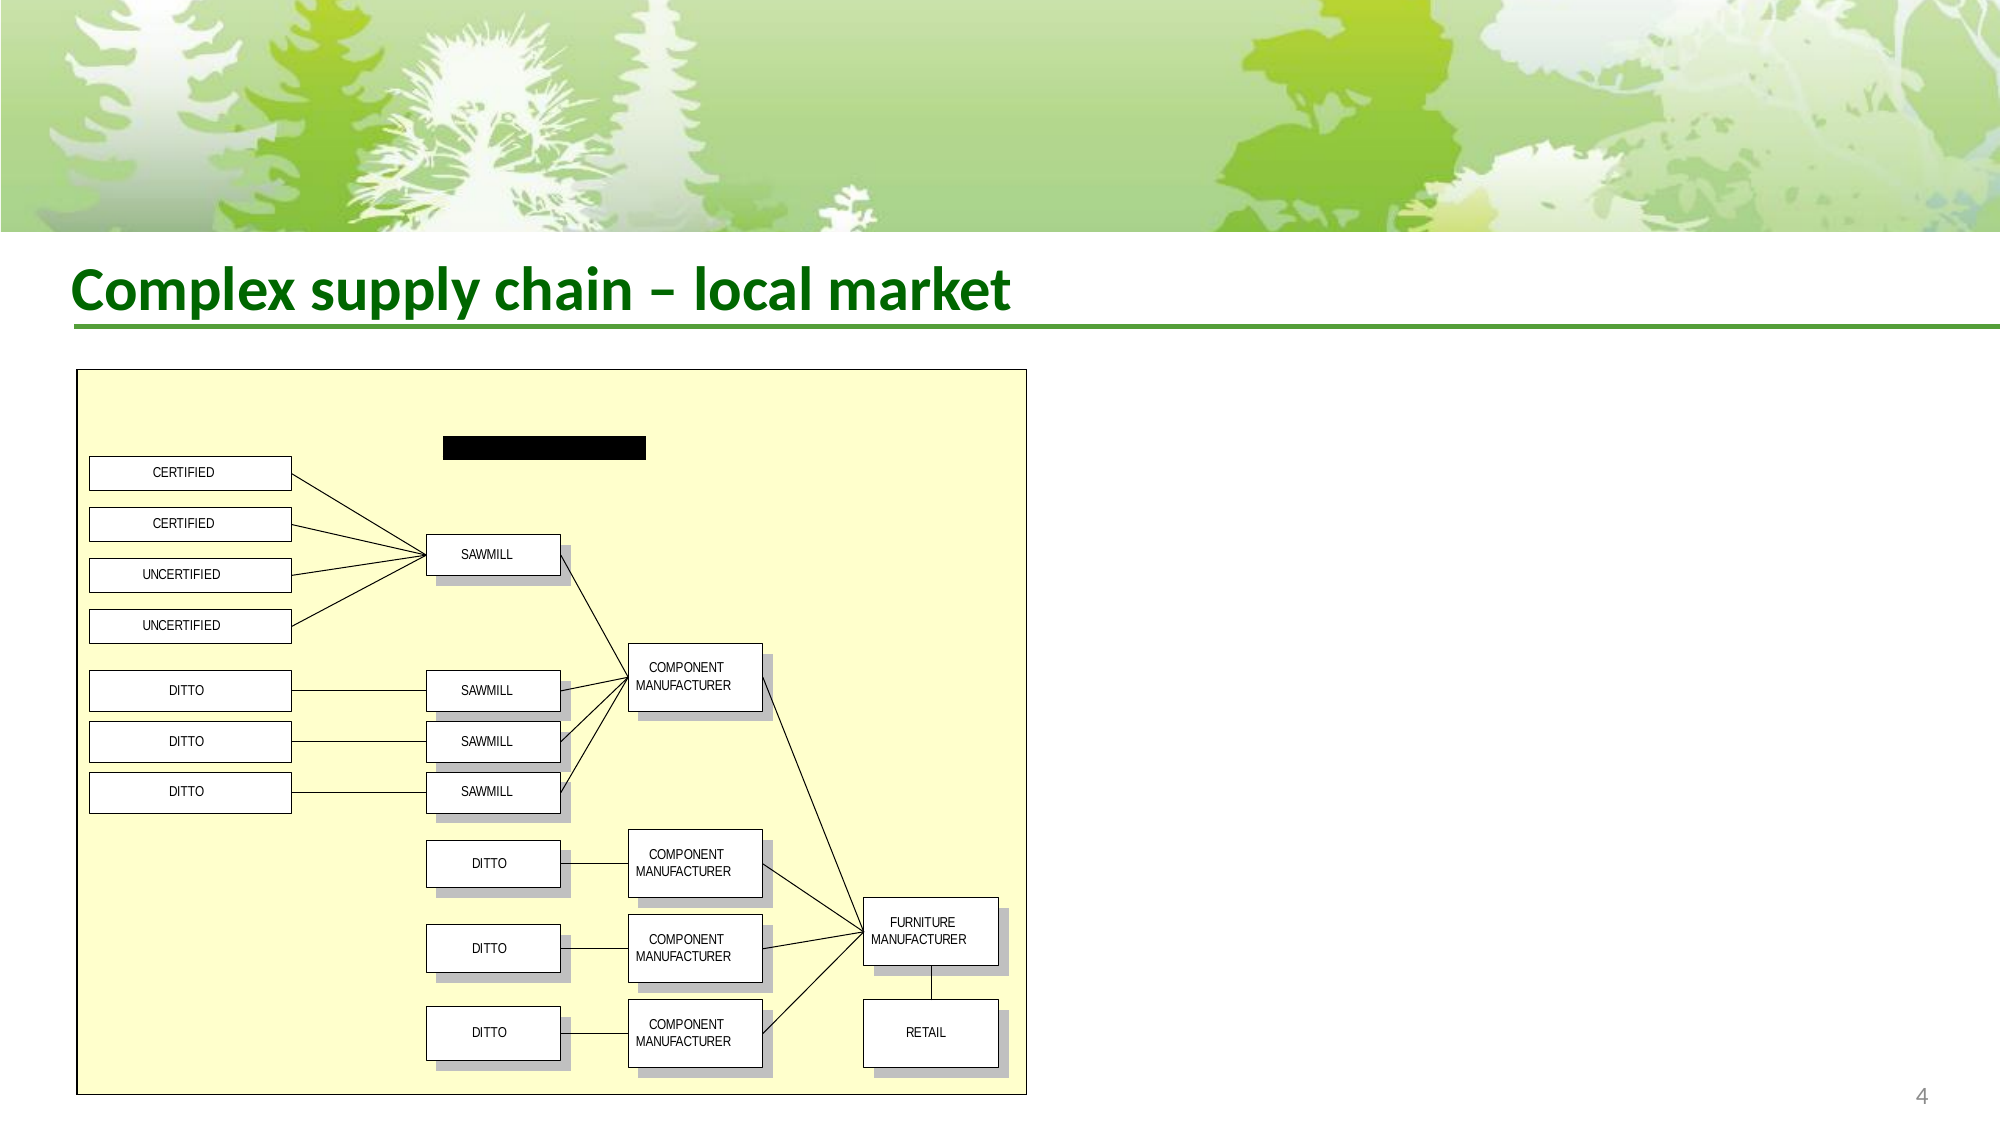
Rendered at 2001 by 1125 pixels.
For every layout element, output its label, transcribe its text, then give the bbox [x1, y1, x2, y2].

picture [0, 0, 2000, 232]
title Complex supply chain – local market [56, 181, 1782, 399]
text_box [76, 369, 1027, 1095]
slide_number 4 [1493, 1065, 1944, 1125]
